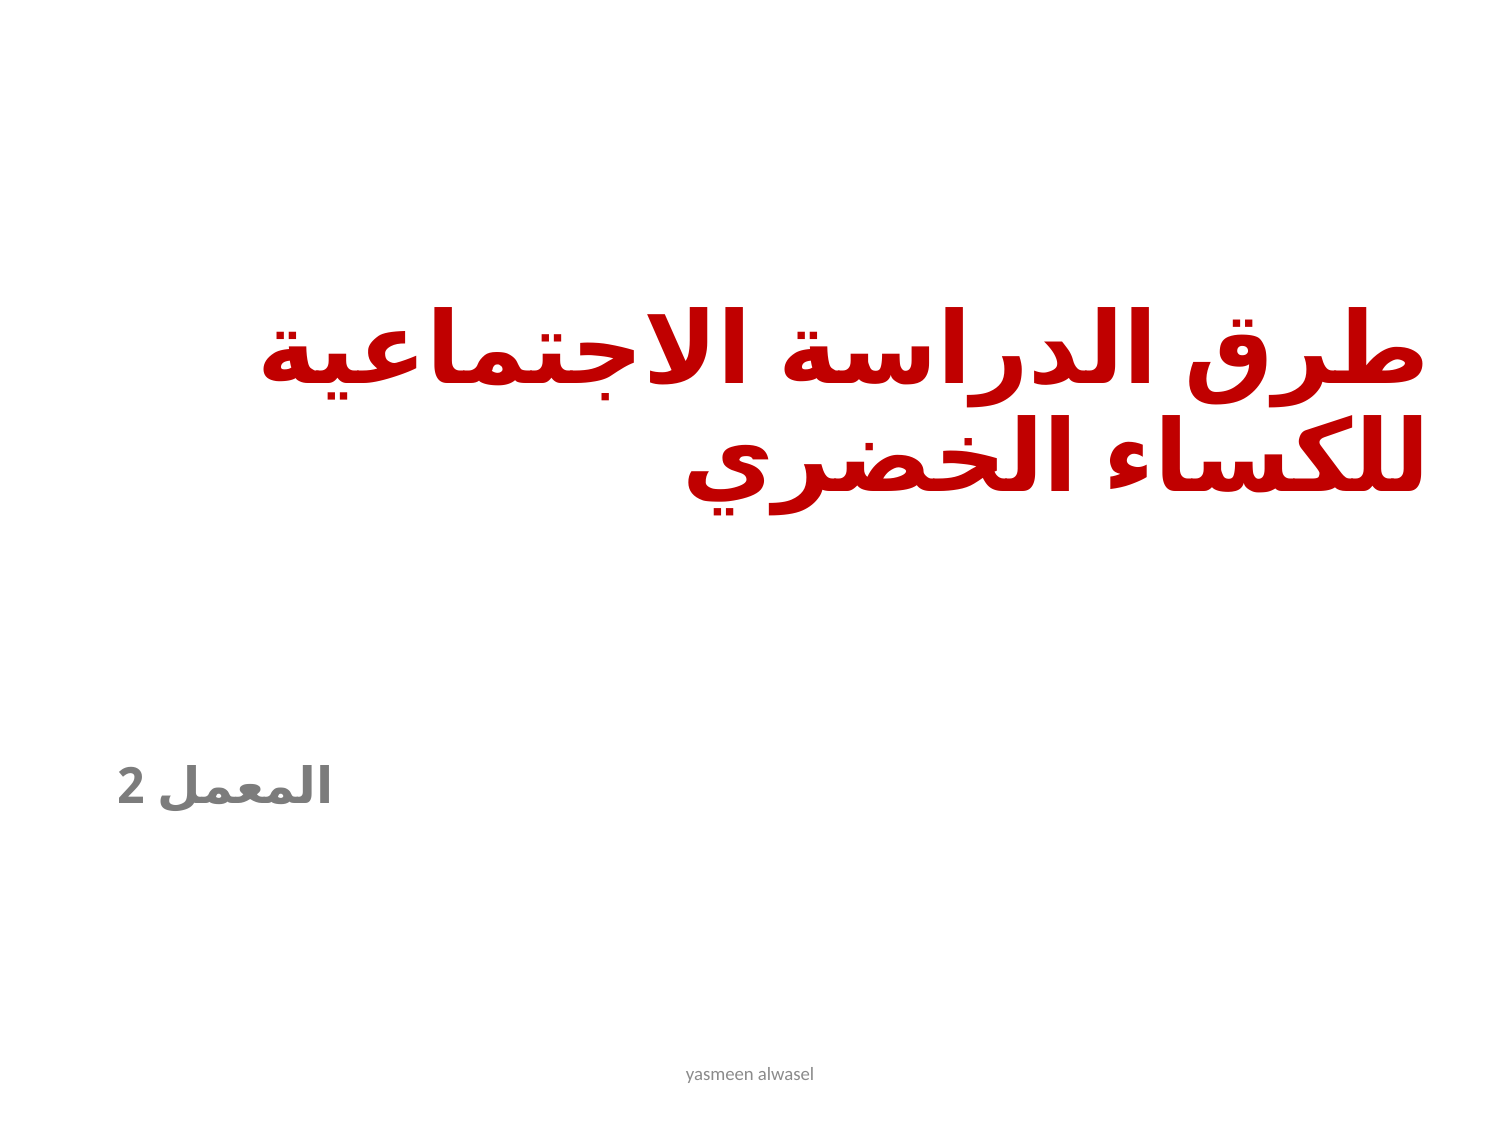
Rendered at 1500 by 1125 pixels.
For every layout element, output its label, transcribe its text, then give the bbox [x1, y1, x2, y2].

title طرق الدراسة الاجتماعية للكساء الخضري [52, 172, 1447, 641]
footer yasmeen alwasel [496, 1042, 1004, 1103]
list المعمل 2 [102, 752, 1397, 999]
